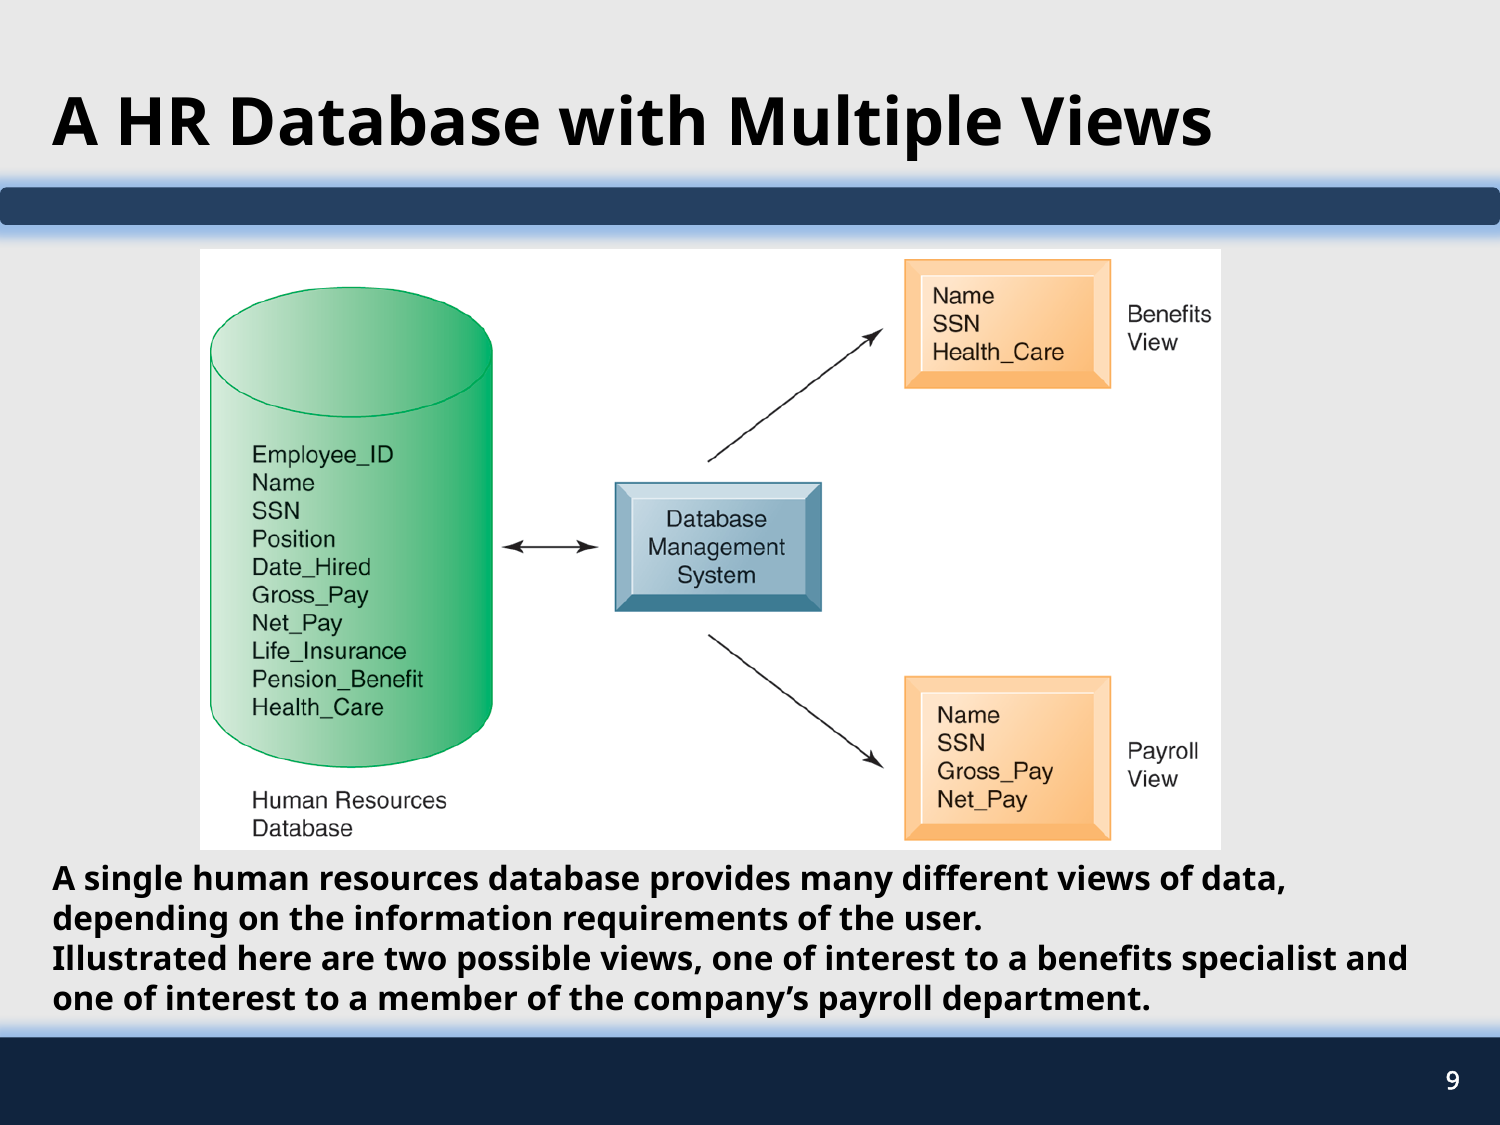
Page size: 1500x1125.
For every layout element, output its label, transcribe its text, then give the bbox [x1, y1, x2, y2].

slide_number 9 [1412, 1050, 1475, 1113]
title A HR Database with Multiple Views [37, 62, 1338, 176]
text_box A single human resources database provides many different views of data, depending on the information requirements of the user. Illustrated here are two possible views, one of interest to a benefits specialist and one of interest to a member of the company’s payroll department. [37, 849, 1450, 1025]
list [199, 249, 1221, 851]
